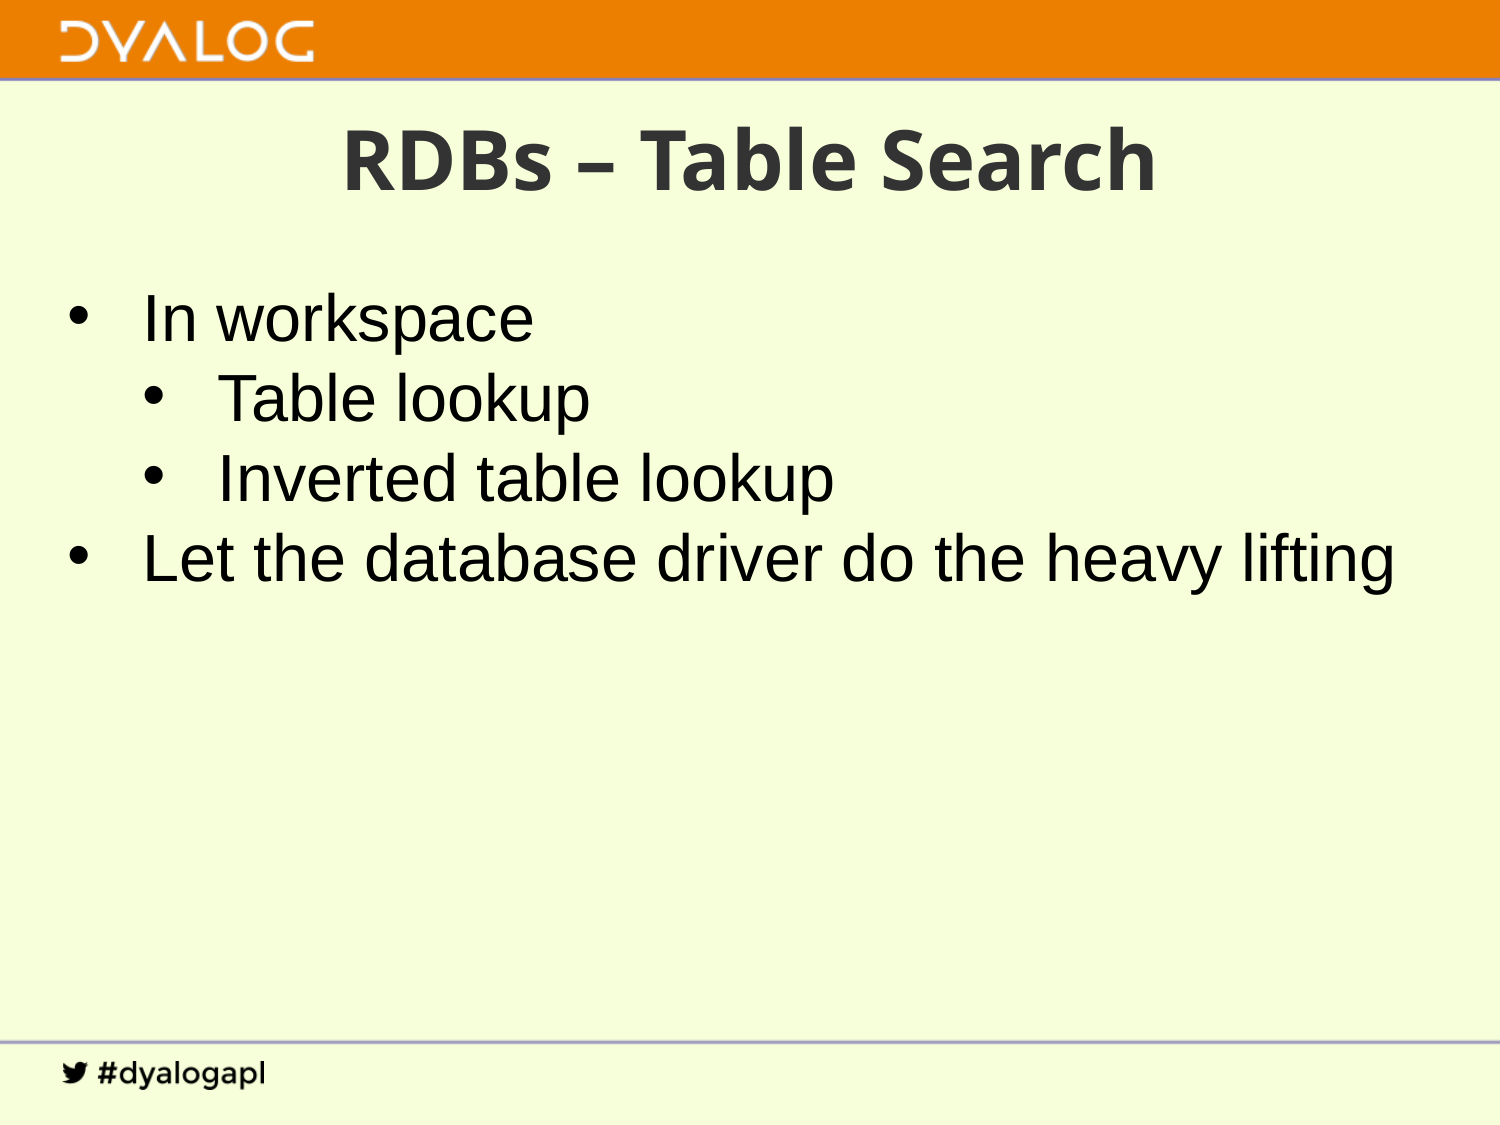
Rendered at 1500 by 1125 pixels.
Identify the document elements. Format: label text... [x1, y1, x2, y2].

picture [0, 0, 1500, 1125]
title RDBs – Table Search [112, 99, 1388, 268]
subtitle In workspace Table lookup Inverted table lookup Let the database driver do the heavy lifting [53, 267, 1483, 965]
